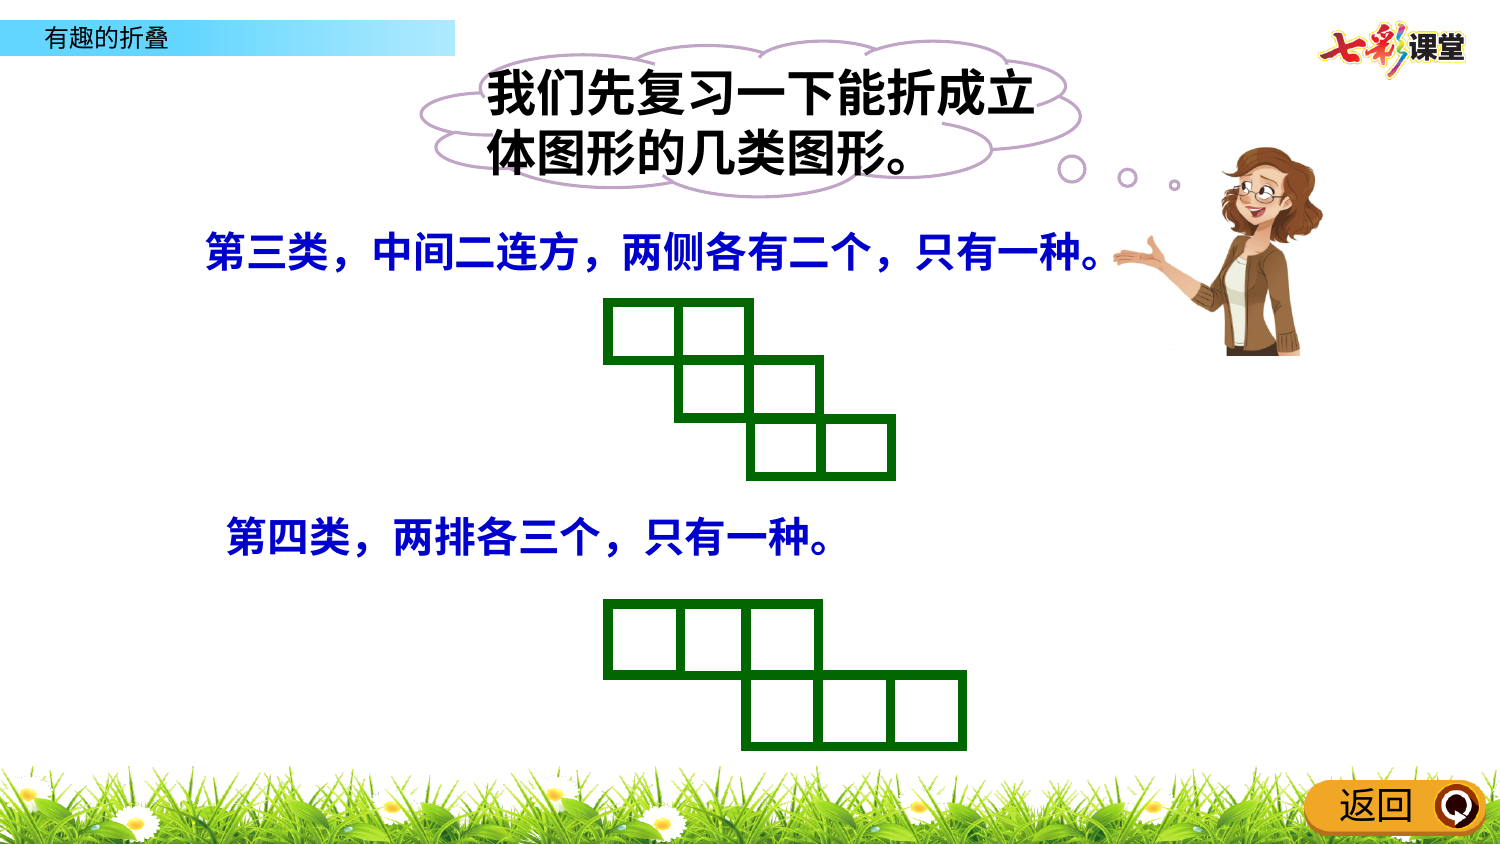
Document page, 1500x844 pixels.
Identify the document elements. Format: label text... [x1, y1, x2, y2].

picture [1110, 145, 1324, 357]
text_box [607, 302, 892, 477]
text_box [691, 189, 826, 197]
text_box [1062, 78, 1066, 94]
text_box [607, 603, 963, 747]
text_box 第三类，中间二连方，两侧各有二个，只有一种。 [189, 218, 1105, 284]
text_box 我们先复习一下能折成立体图形的几类图形。 [471, 53, 1062, 189]
text_box [1062, 97, 1081, 136]
picture [0, 766, 1500, 844]
text_box 第四类，两排各三个，只有一种。 [210, 503, 835, 569]
text_box [649, 41, 997, 53]
text_box [421, 93, 471, 167]
text_box [1062, 156, 1085, 183]
picture [1316, 20, 1468, 80]
